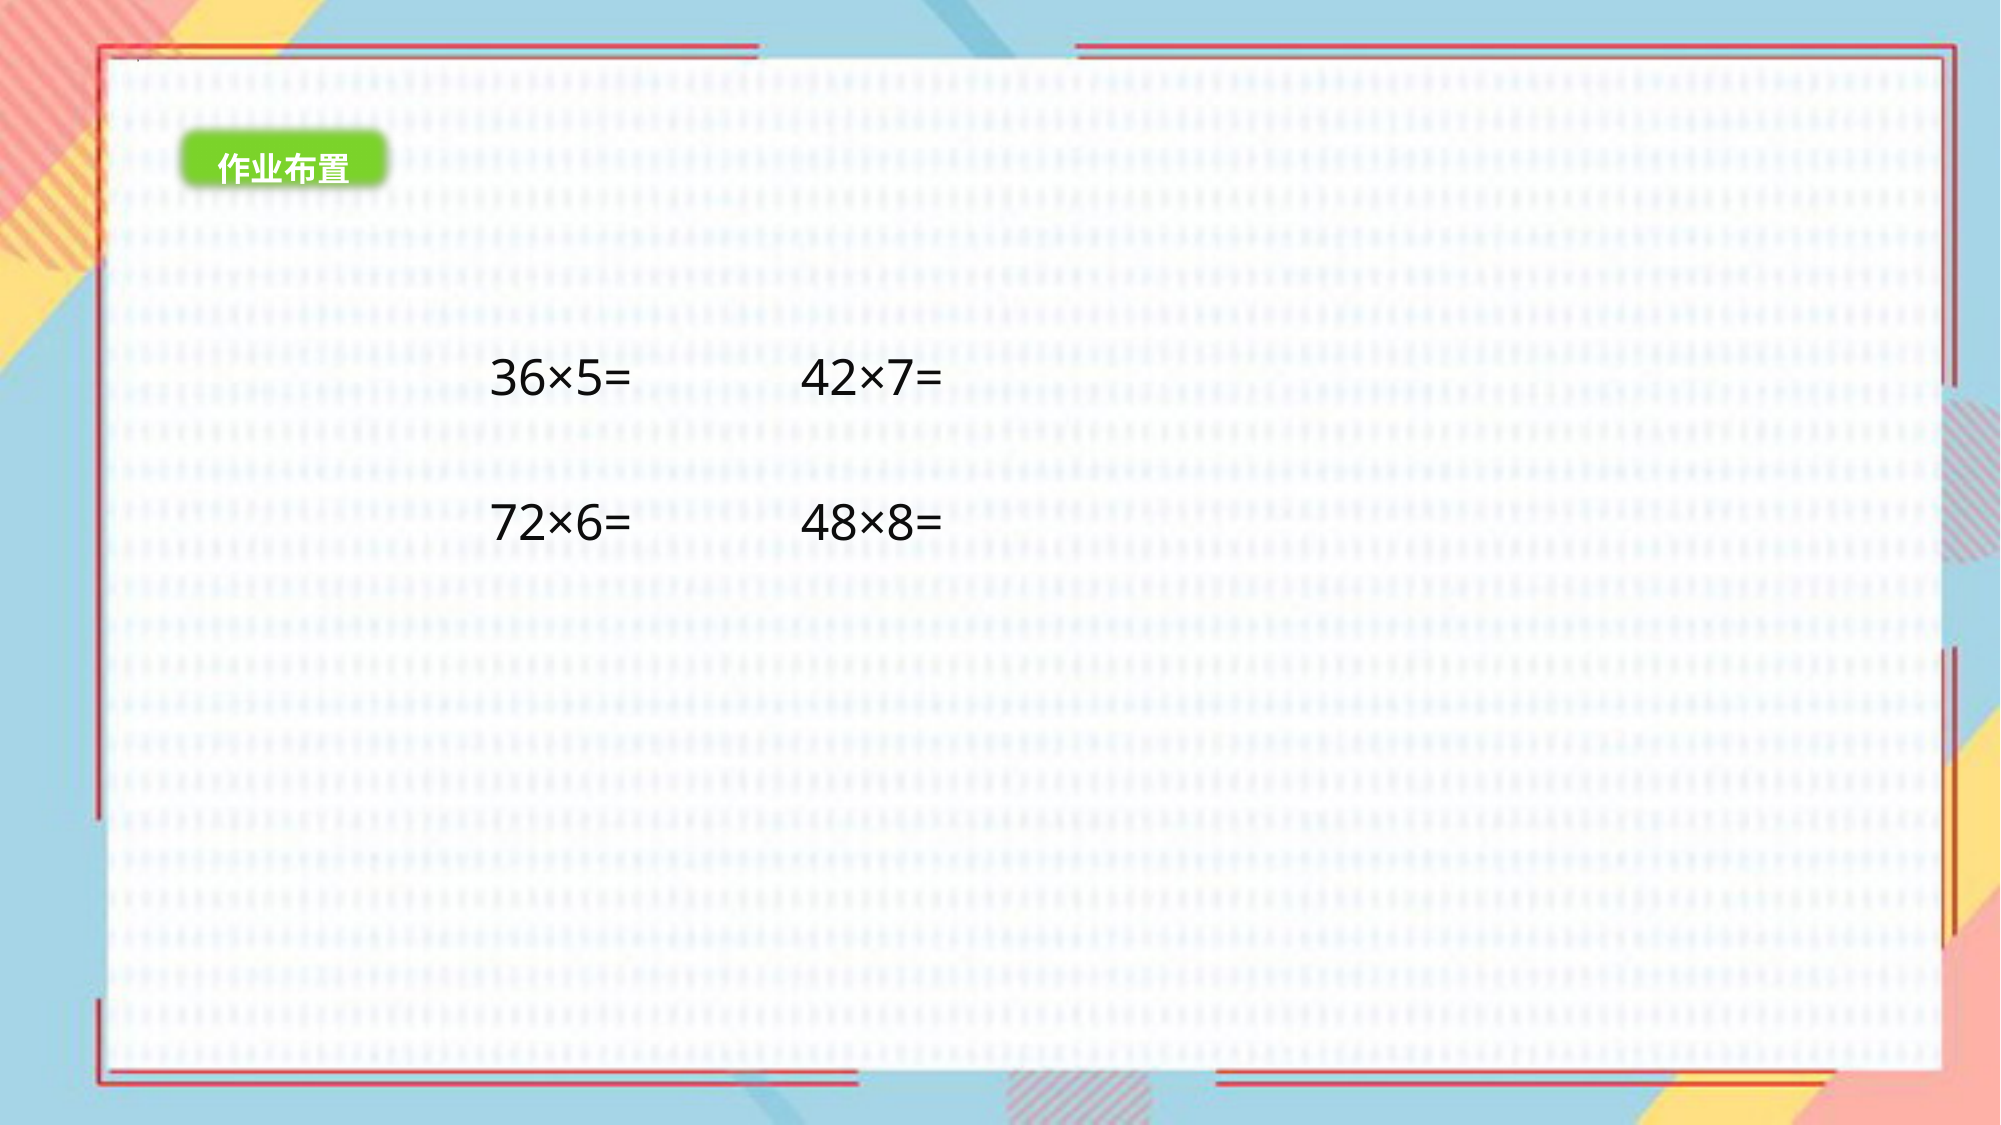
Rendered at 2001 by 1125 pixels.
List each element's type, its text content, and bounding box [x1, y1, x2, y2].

text_box 36×5= 42×7= 72×6= 48×8= [474, 278, 1160, 558]
text_box 作业布置 [191, 139, 378, 176]
picture [0, 0, 2001, 1125]
